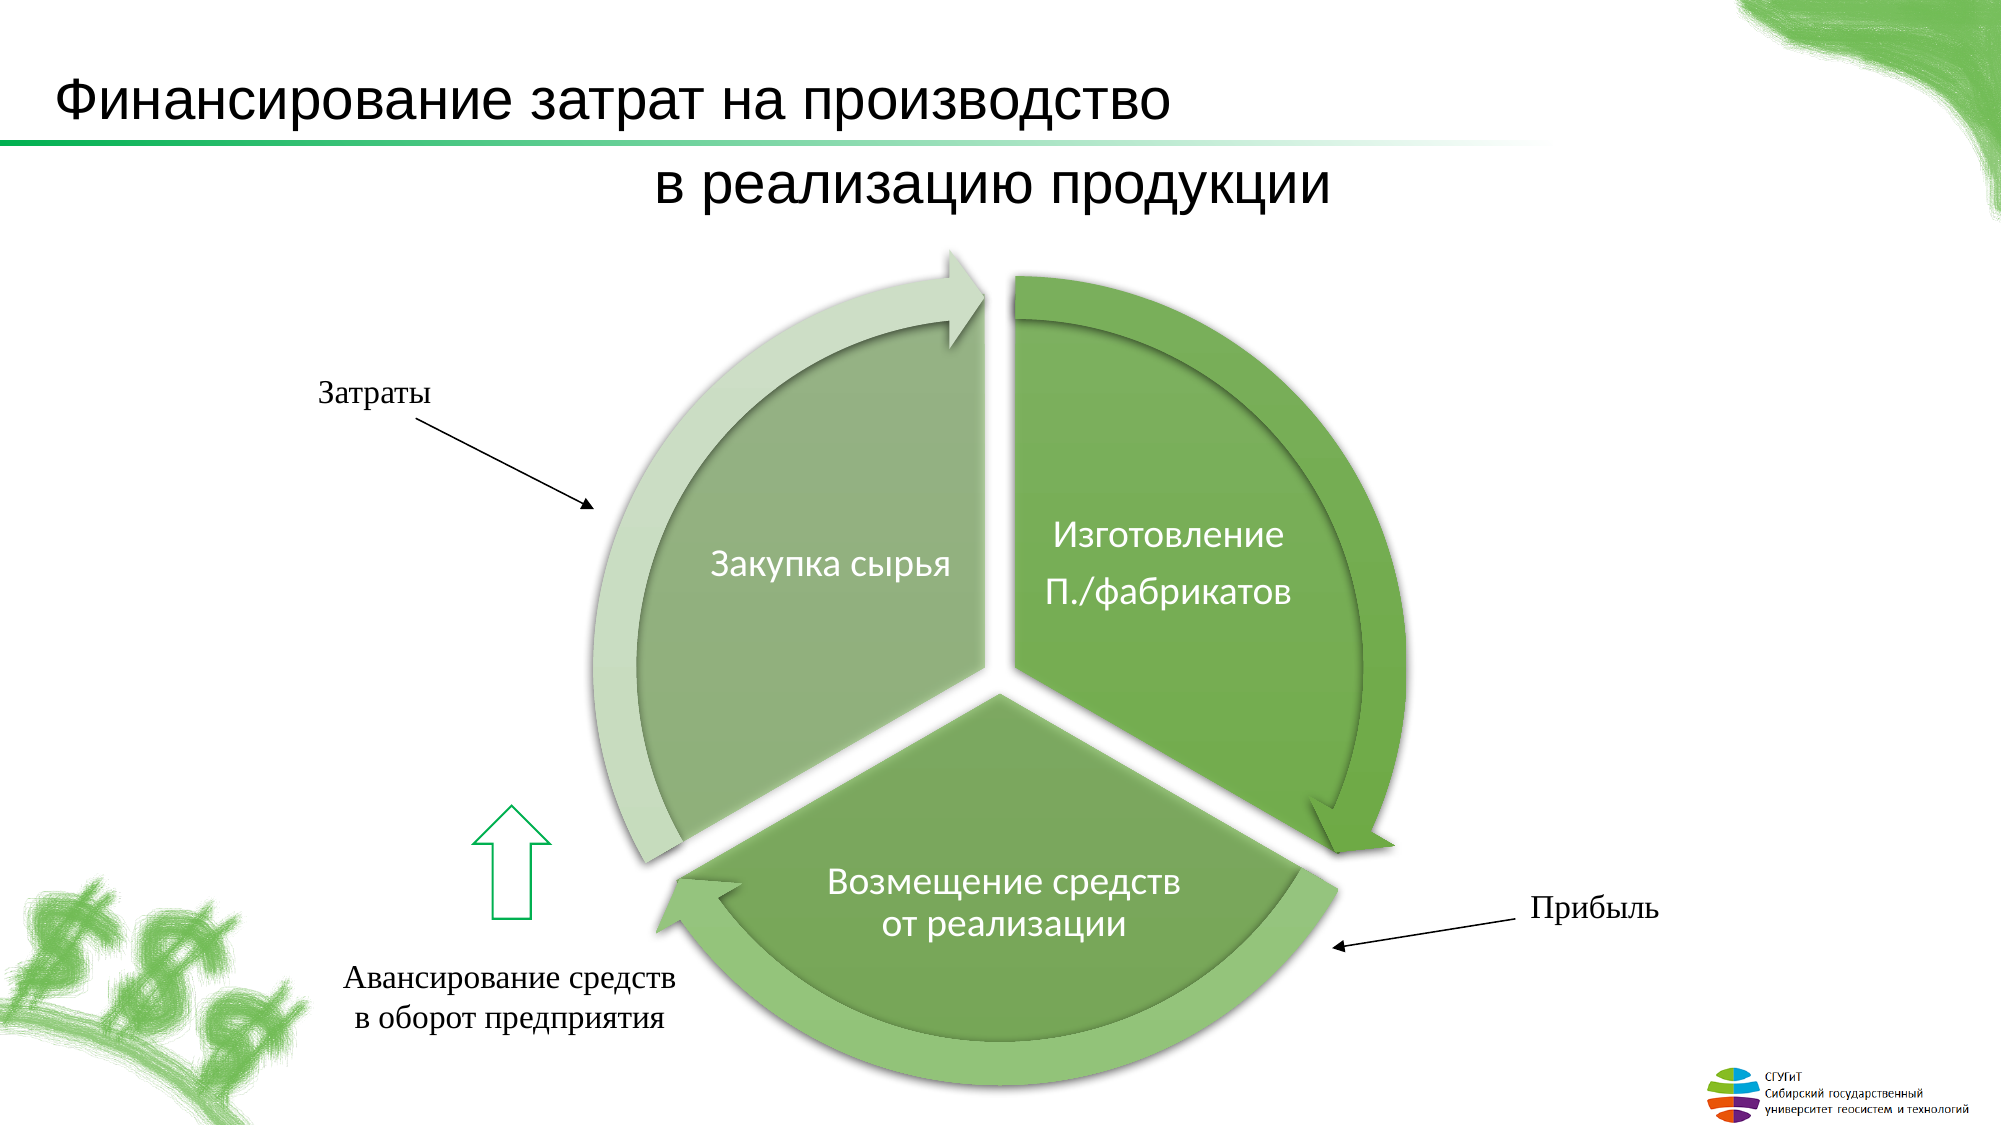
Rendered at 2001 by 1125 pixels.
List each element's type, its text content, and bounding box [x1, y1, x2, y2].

text_box Затраты [303, 362, 529, 419]
text_box Финансирование затрат на производство в реализацию продукции [39, 39, 1478, 140]
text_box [564, 247, 1436, 1114]
text_box Авансирование средств в оборот предприятия [336, 948, 559, 1044]
text_box Финансирование затрат на производство в реализацию продукции [39, 146, 1478, 225]
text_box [1331, 918, 1516, 949]
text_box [415, 418, 595, 510]
picture [1706, 1064, 1970, 1125]
picture [1706, 0, 2001, 248]
text_box Прибыль [1515, 877, 1741, 934]
text_box [0, 140, 1553, 146]
picture [0, 856, 332, 1125]
text_box [473, 805, 550, 919]
